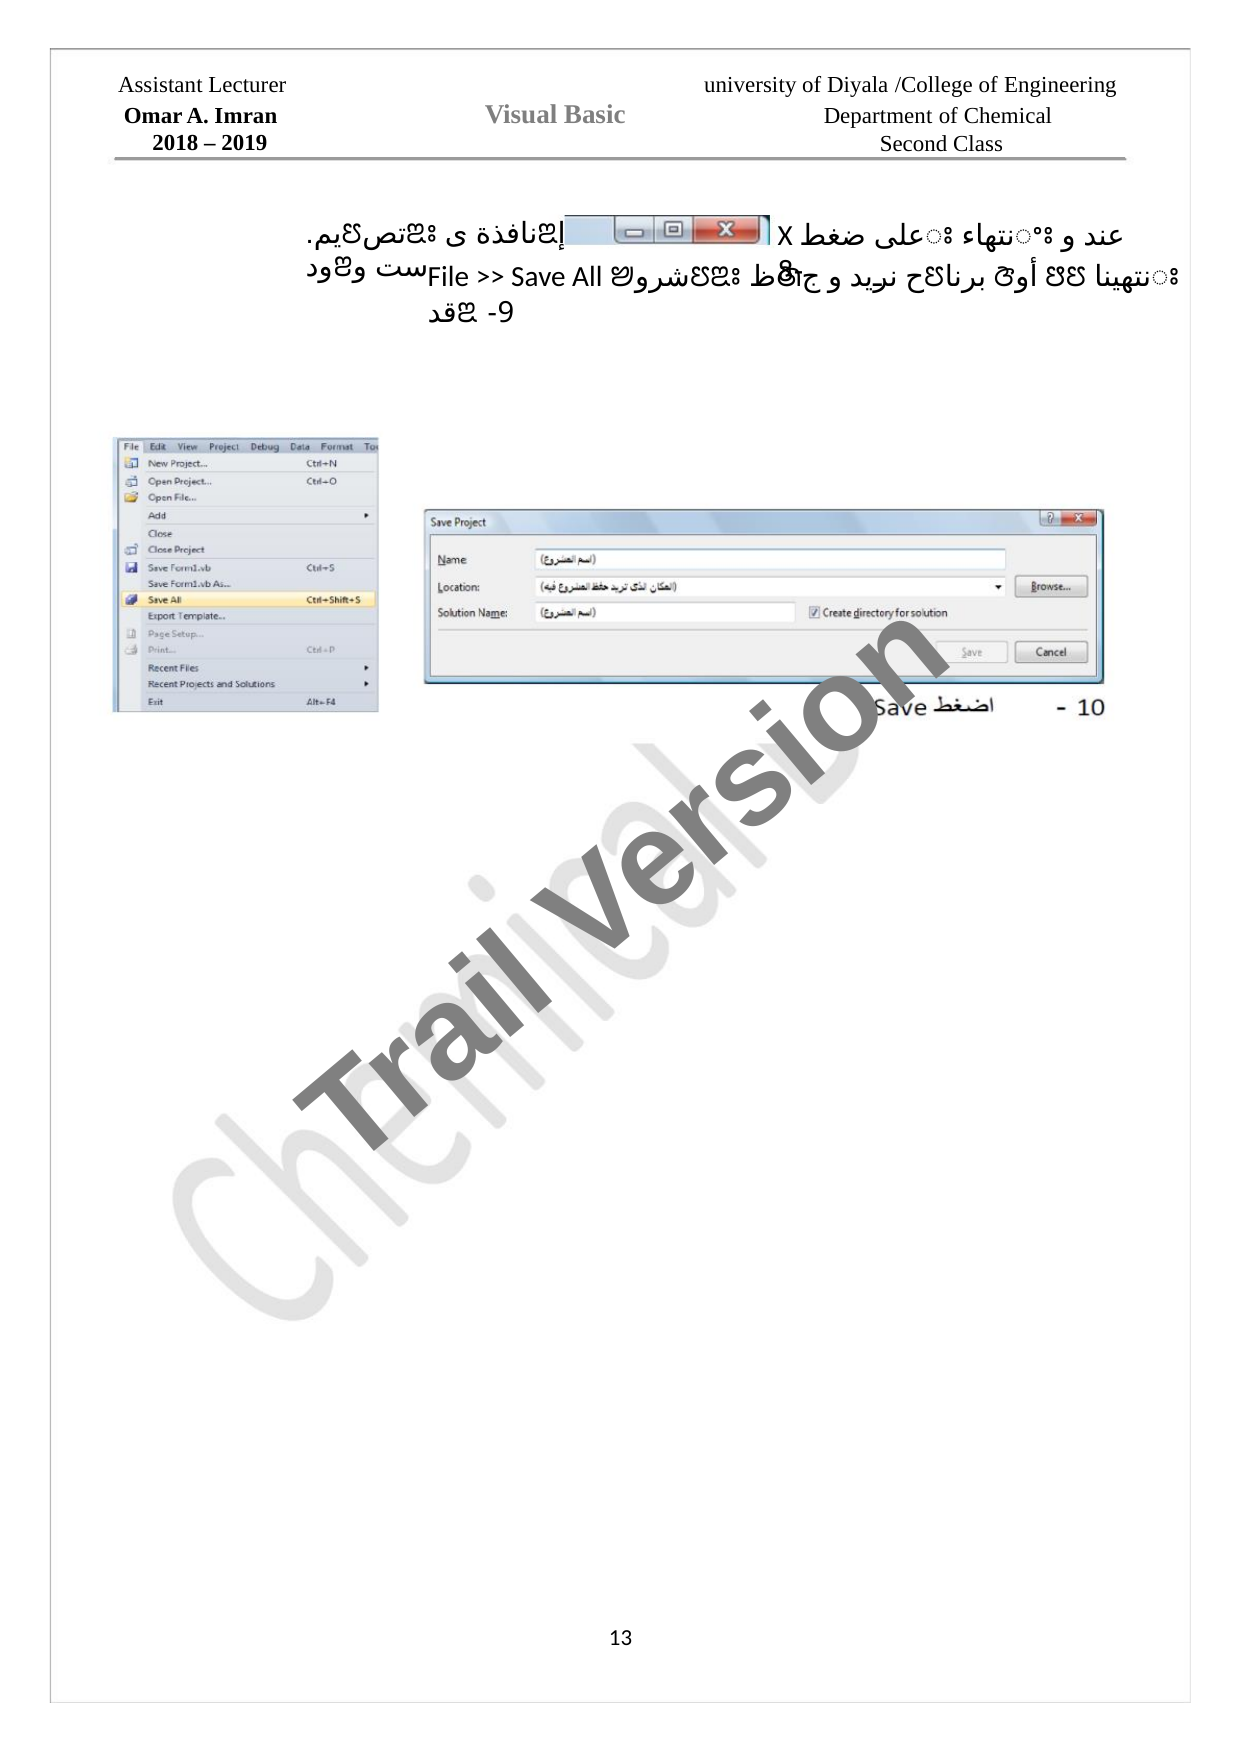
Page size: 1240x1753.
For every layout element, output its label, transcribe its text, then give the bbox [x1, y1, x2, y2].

text_box [49, 48, 1191, 1703]
text_box X على ضغطꢁ نتهاءꢀꢁ عند و -8 [777, 215, 1132, 256]
text_box 2018 – 2019 [152, 129, 302, 156]
text_box Assistant Lecturer [118, 72, 320, 98]
text_box [564, 215, 771, 246]
text_box Department of Chemical Second Class [823, 103, 1085, 157]
text_box university of Diyala /College of Engineering [704, 72, 1175, 98]
text_box 13 [608, 1622, 667, 1651]
text_box Visual Basic [484, 99, 668, 130]
text_box .يمꢄتصꢃꢁ نافذة ىꢃإ ودꢂست و [305, 217, 601, 283]
text_box Trail Version [246, 542, 993, 1209]
text_box Omar A. Imran [123, 103, 313, 129]
text_box File >> Save All ꢈشروꢄꢃꢁ ظꢇح نريد و جꢄبرنا ꢆأو ꢅꢄ نتهيناꢁ قدꢃ -9 [427, 256, 1184, 329]
text_box [113, 437, 1123, 1321]
